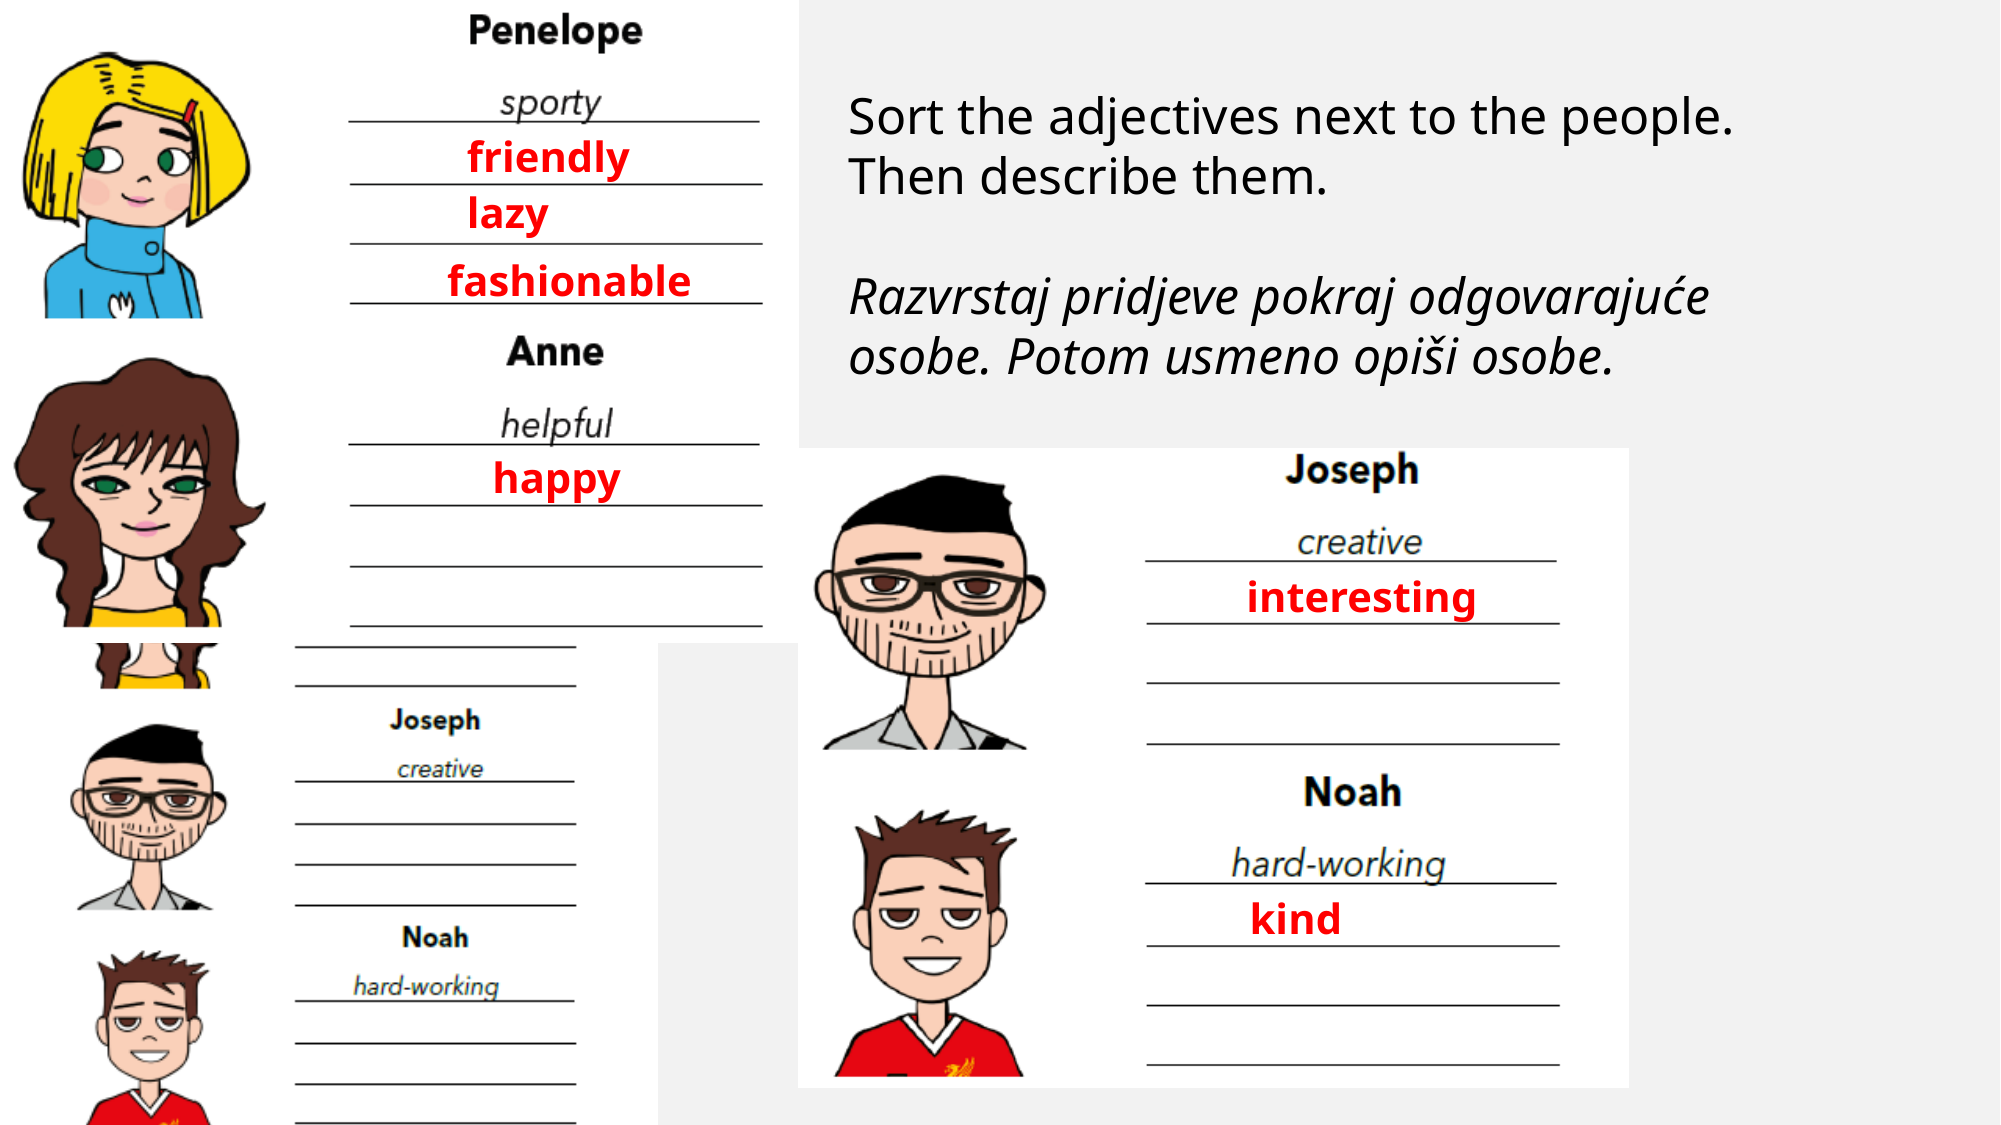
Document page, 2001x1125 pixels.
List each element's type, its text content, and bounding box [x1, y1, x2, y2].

text_box Sort the adjectives next to the people. Then describe them. Razvrstaj pridjeve pokraj odgovarajuće osobe. Potom usmeno opiši osobe. [833, 77, 1783, 392]
picture [0, 0, 1629, 1125]
